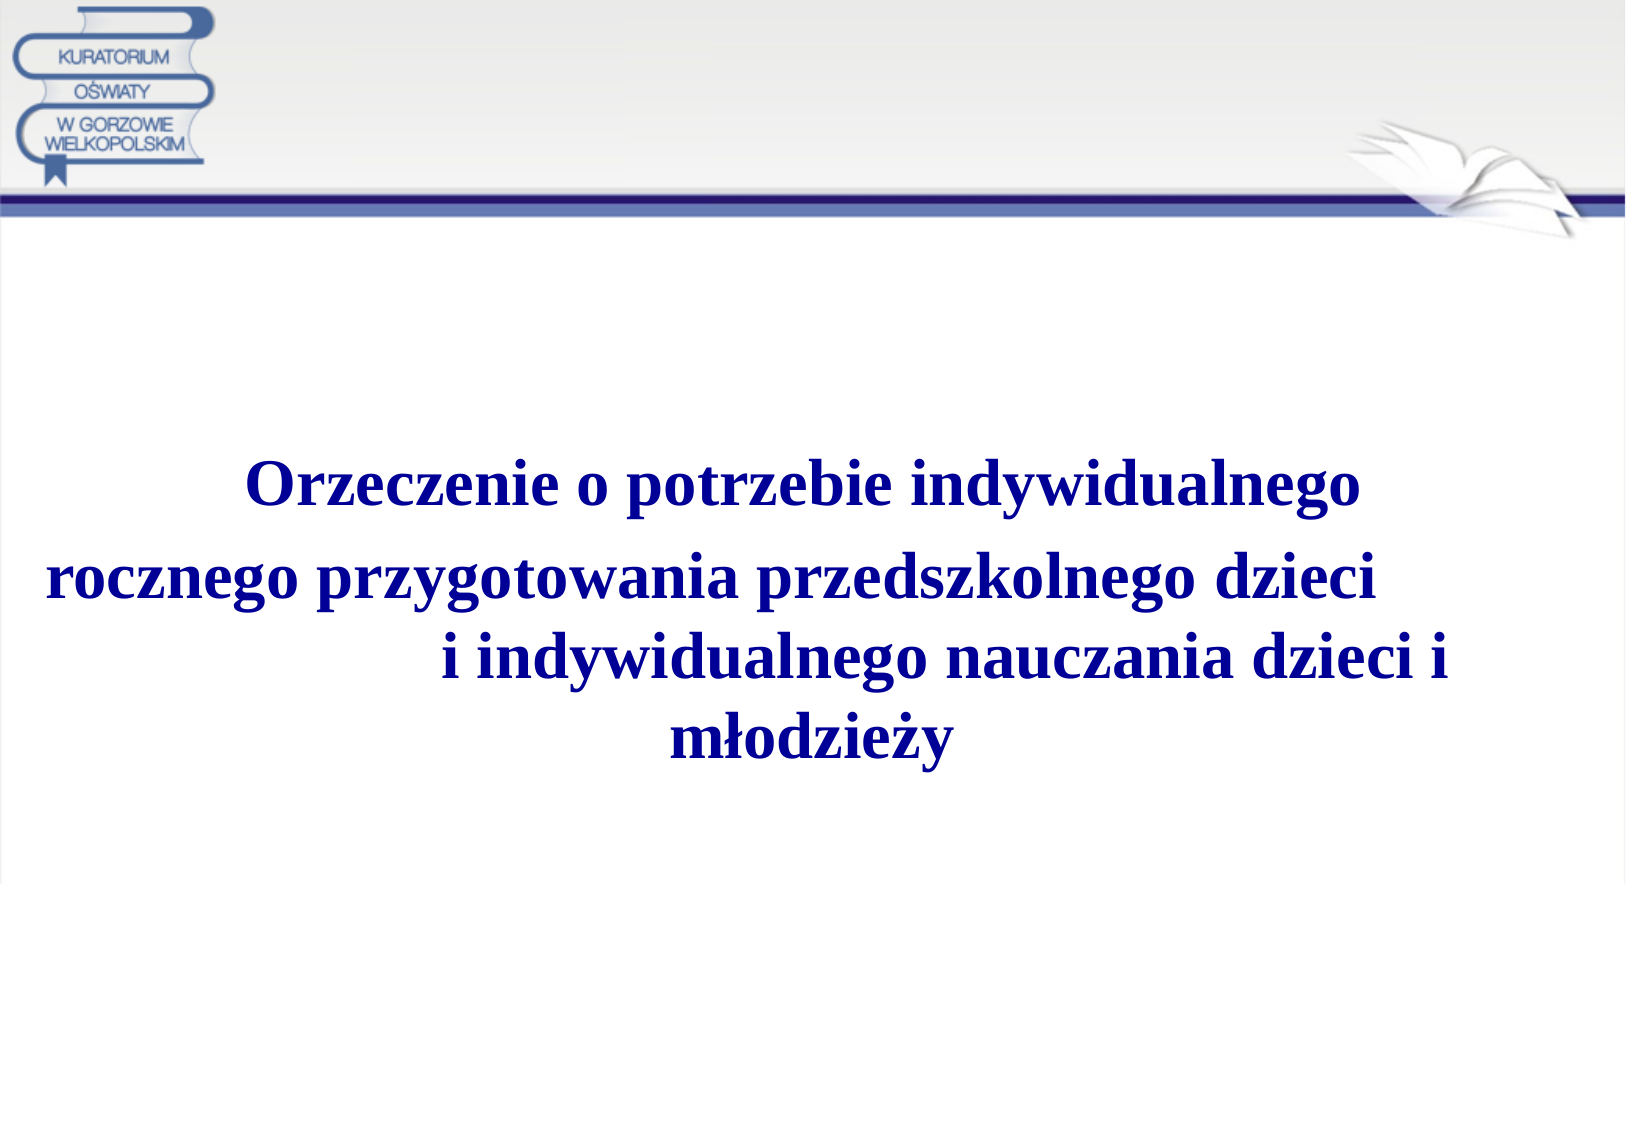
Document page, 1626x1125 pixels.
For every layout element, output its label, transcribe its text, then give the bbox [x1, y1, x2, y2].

list Orzeczenie o potrzebie indywidualnego rocznego przygotowania przedszkolnego dzieci i indywidualnego nauczania dzieci i młodzieży [25, 234, 1600, 938]
picture [0, 0, 1626, 1125]
